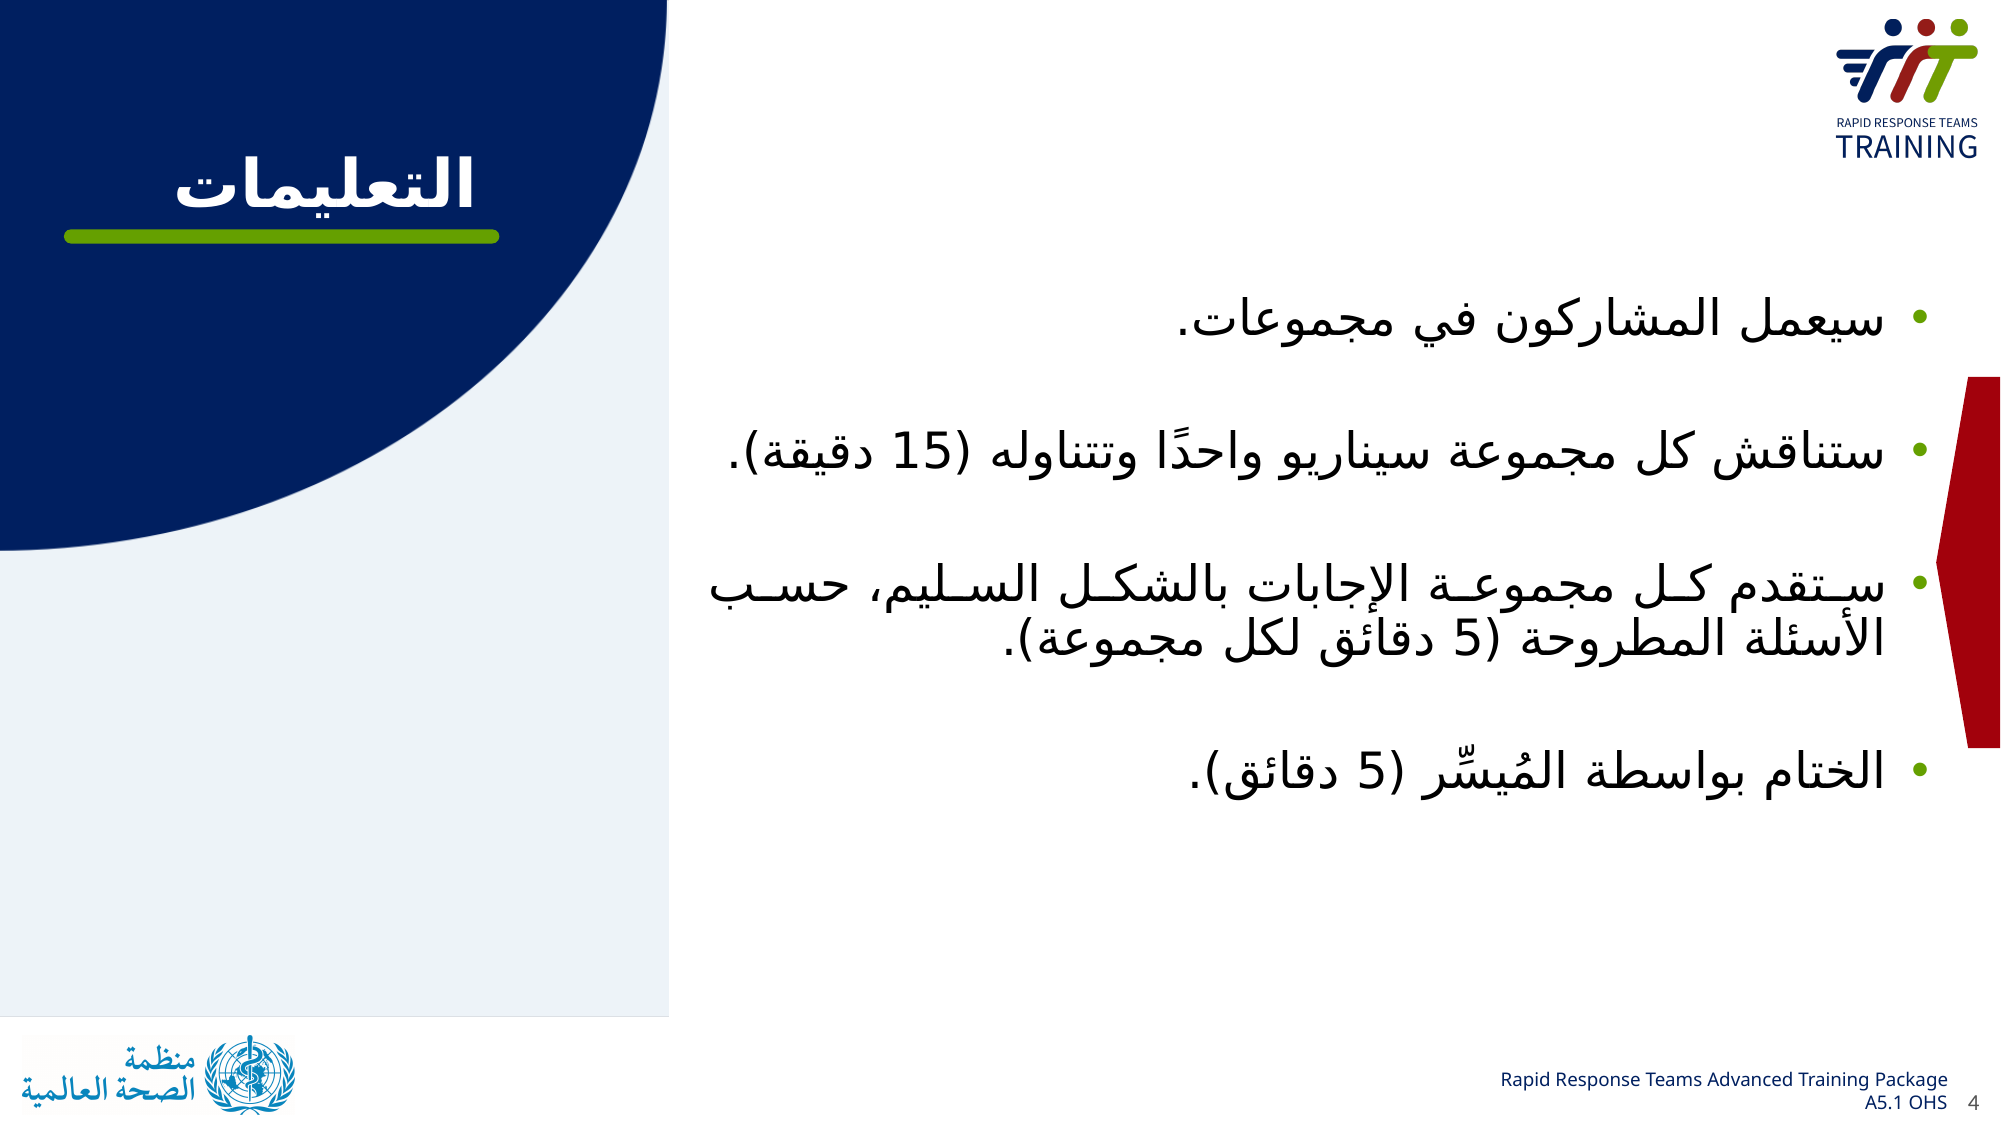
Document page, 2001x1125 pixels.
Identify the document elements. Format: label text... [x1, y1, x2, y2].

picture [1835, 19, 1978, 167]
slide_number 4 [1882, 1039, 1912, 1082]
picture [252, 1050, 258, 1059]
picture [0, 0, 669, 1018]
list سيعمل المشاركون في مجموعات. ستناقش كل مجموعة سيناريو واحدًا وتتناوله (15 دقيقة). ستقدم كل مجموعة الإجابات بالشكل السليم، حسب الأسئلة المطروحة (5 دقائق لكل مجموعة). الختام بواسطة المُيسِّر (5 دقائق). [700, 52, 1937, 1039]
text_box [63, 229, 500, 244]
text_box التعليمات [0, 133, 485, 229]
picture [22, 1035, 295, 1115]
